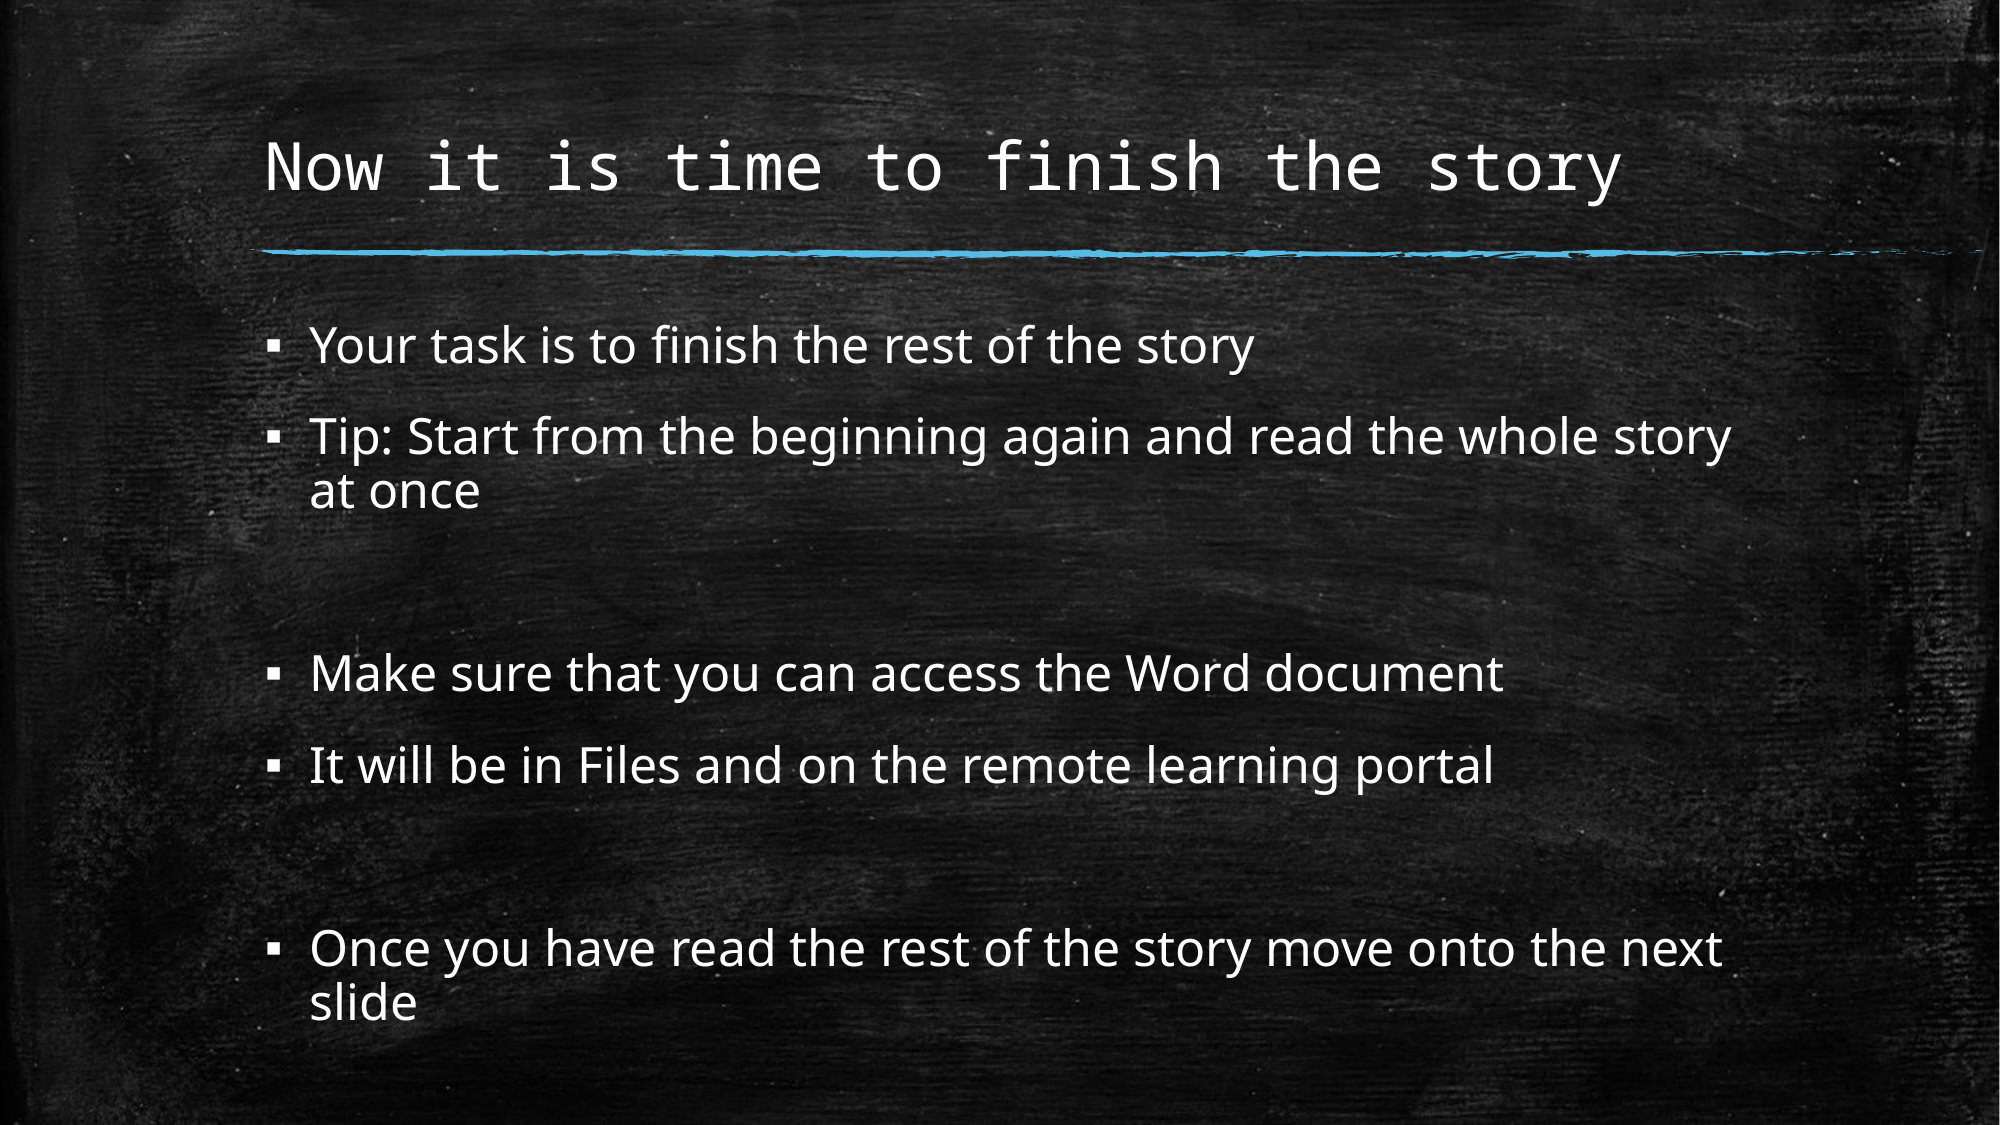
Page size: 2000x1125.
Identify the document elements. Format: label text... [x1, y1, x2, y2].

picture [0, 0, 2000, 1125]
title Now it is time to finish the story [249, 45, 1750, 213]
list Your task is to finish the rest of the story Tip: Start from the beginning again and read the whole story at once Make sure that you can access the Word document It will be in Files and on the remote learning portal Once you have read the rest of the story move onto the next slide [249, 312, 1750, 1013]
